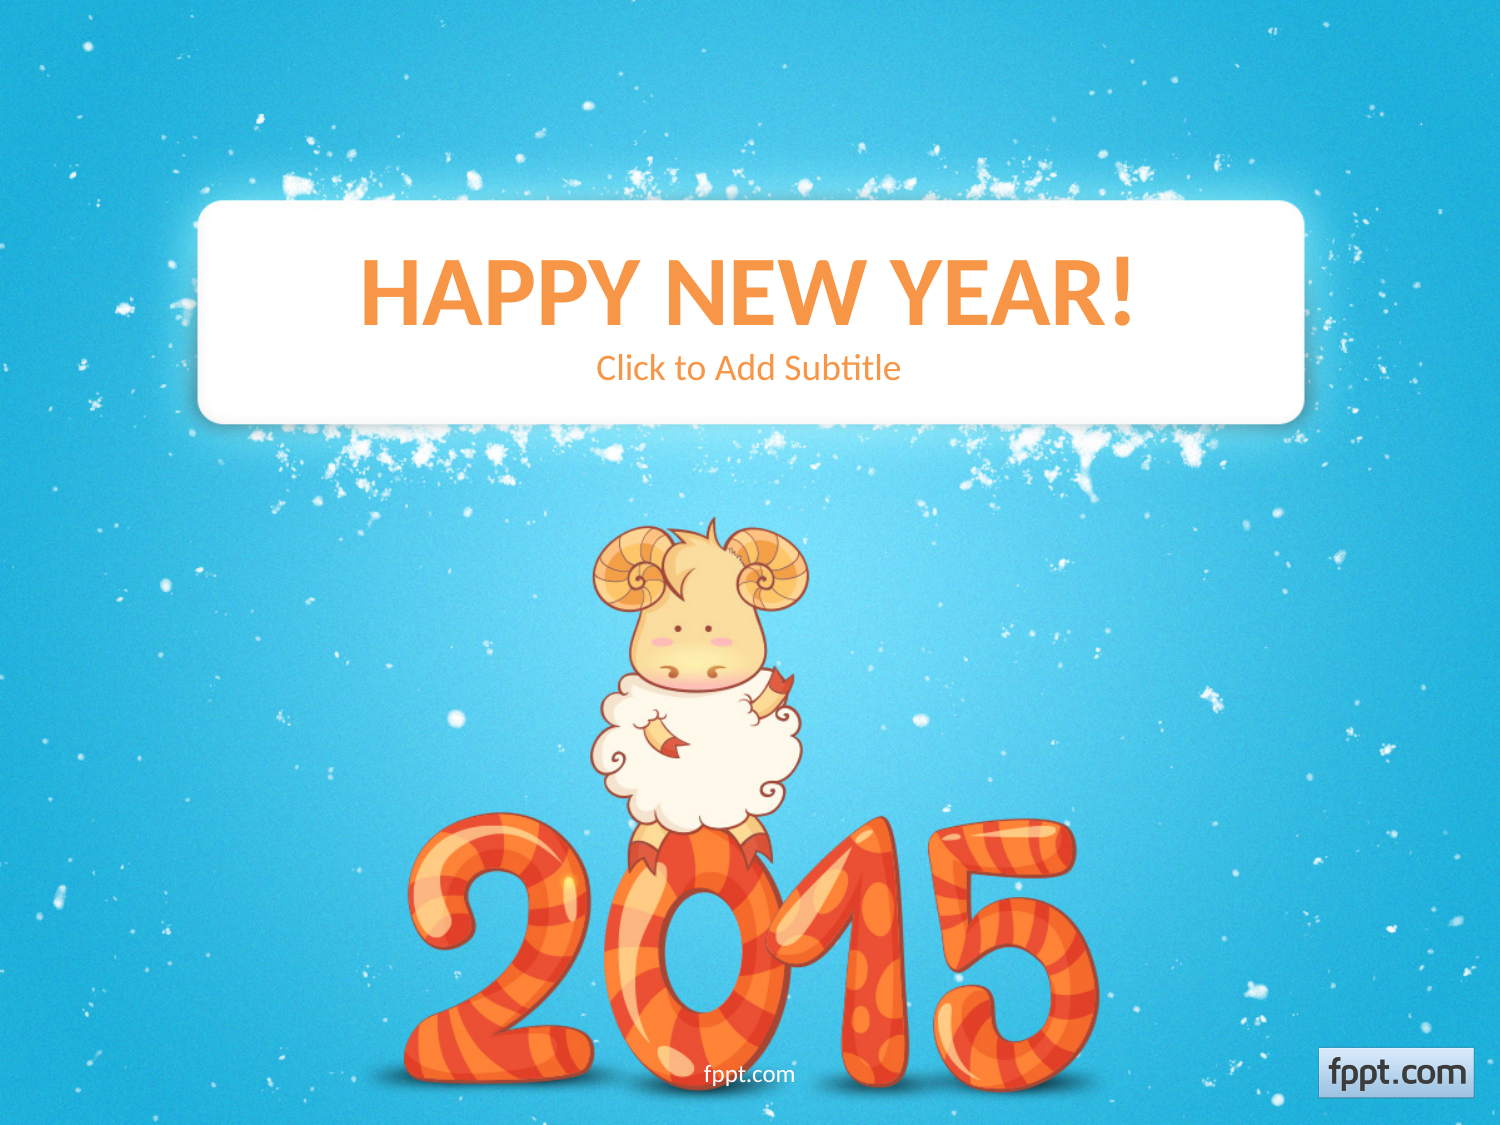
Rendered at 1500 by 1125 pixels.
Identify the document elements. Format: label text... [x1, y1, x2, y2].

title HAPPY NEW YEAR! [275, 235, 1225, 336]
footer fppt.com [512, 1042, 988, 1103]
picture [0, 0, 1500, 1125]
subtitle Click to Add Subtitle [430, 335, 1068, 386]
